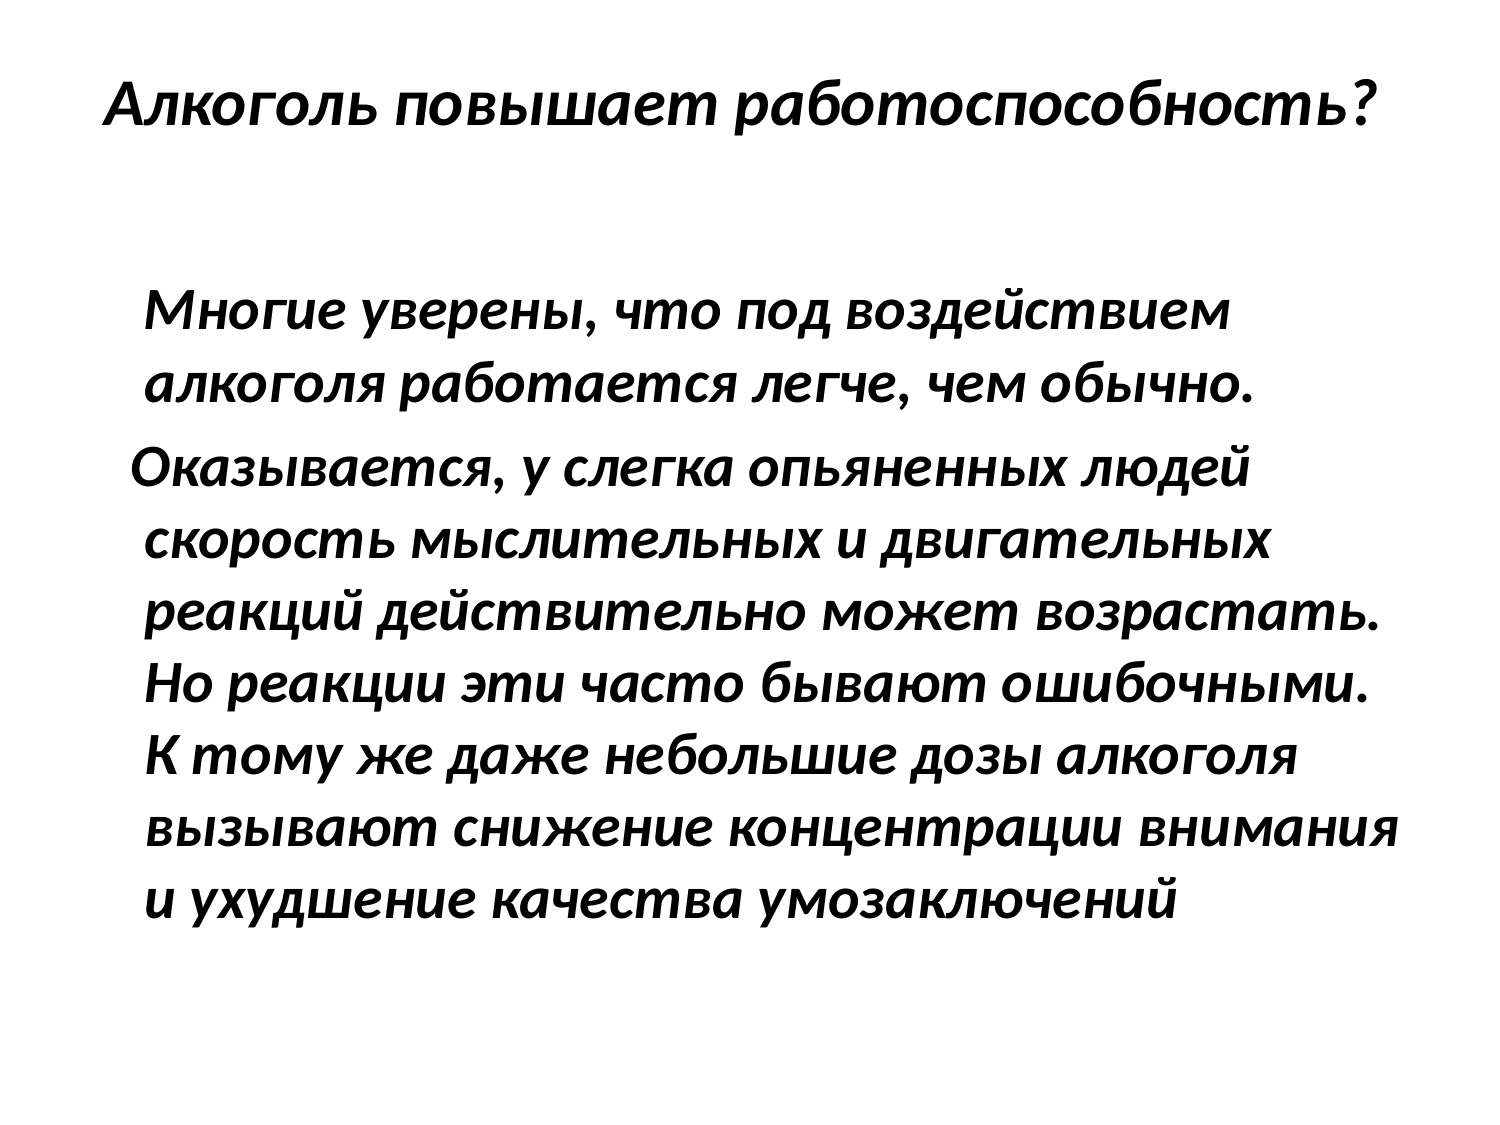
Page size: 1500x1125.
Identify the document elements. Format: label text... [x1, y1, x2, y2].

title Алкоголь повышает работоспособность? [75, 45, 1425, 233]
list Многие уверены, что под воздействием алкоголя работается легче, чем обычно. Оказывается, у слегка опьяненных людей скорость мыслительных и двигательных реакций действительно может возрастать. Но реакции эти часто бывают ошибочными. К тому же даже небольшие дозы алкоголя вызывают снижение концентрации внимания и ухудшение качества умозаключений [75, 262, 1425, 1005]
